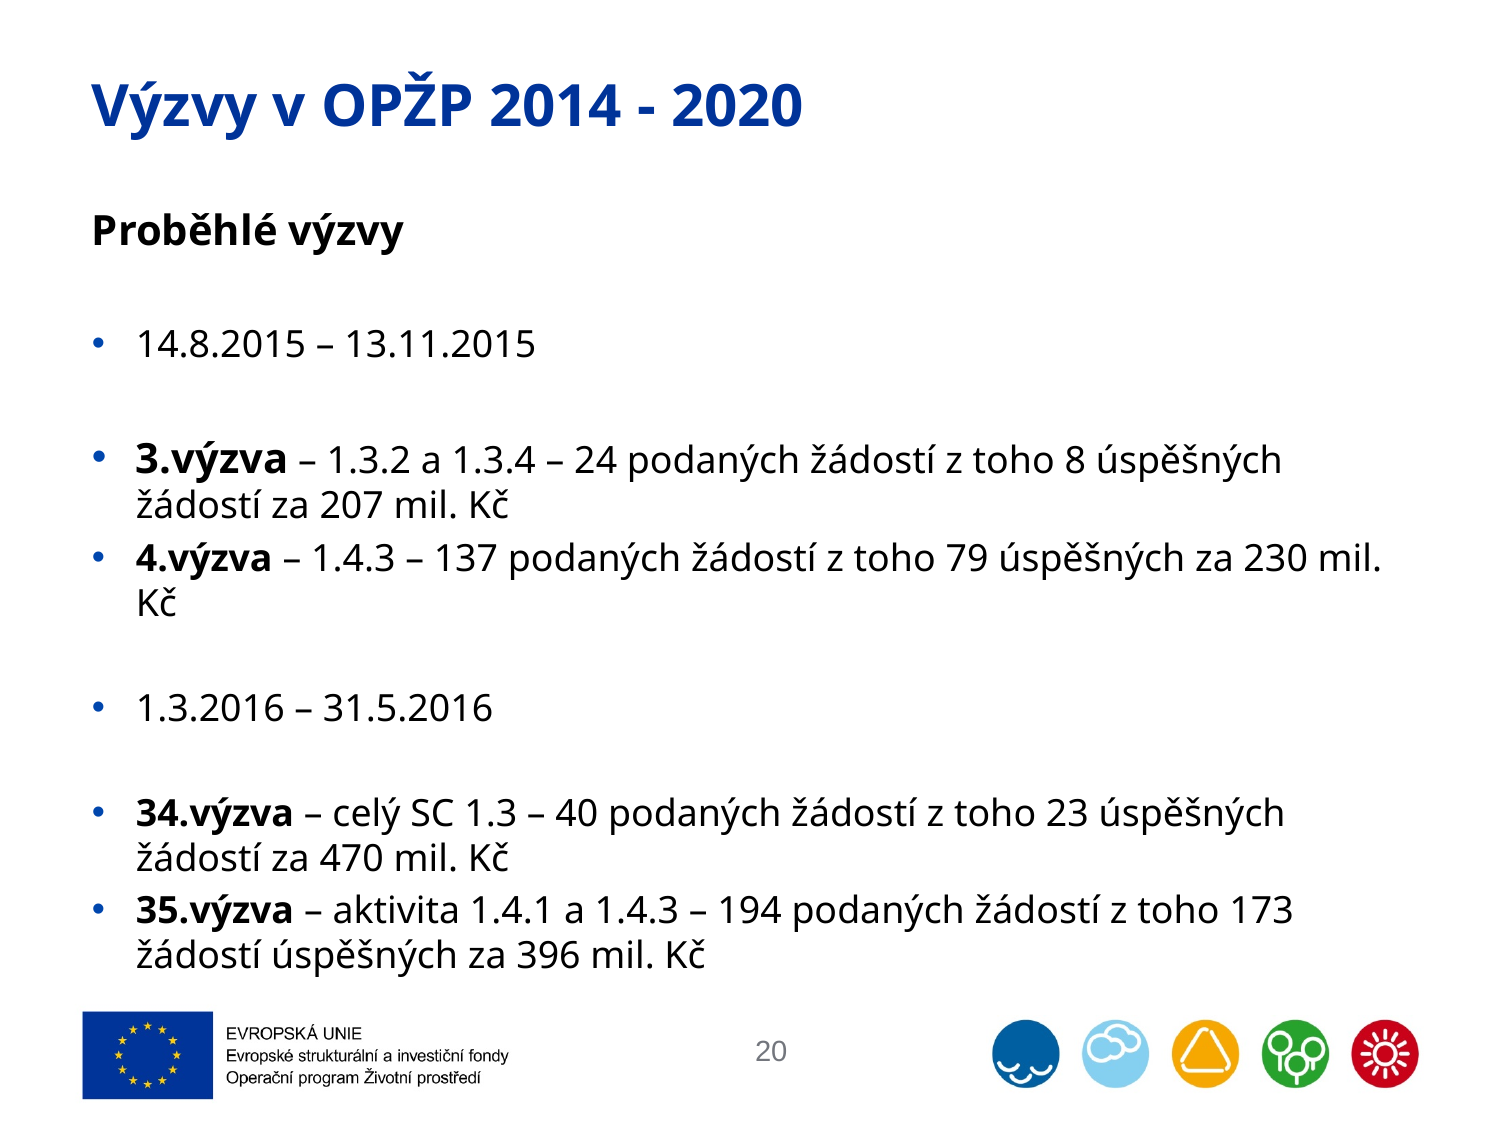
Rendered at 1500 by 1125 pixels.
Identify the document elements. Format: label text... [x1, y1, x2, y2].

title Výzvy v OPŽP 2014 - 2020 [76, 45, 1436, 161]
picture [986, 1015, 1424, 1094]
picture [53, 999, 561, 1112]
slide_number 20 [596, 1024, 947, 1103]
list Proběhlé výzvy 14.8.2015 – 13.11.2015 3.výzva – 1.3.2 a 1.3.4 – 24 podaných žádostí z toho 8 úspěšných žádostí za 207 mil. Kč 4.výzva – 1.4.3 – 137 podaných žádostí z toho 79 úspěšných za 230 mil. Kč 1.3.2016 – 31.5.2016 34.výzva – celý SC 1.3 – 40 podaných žádostí z toho 23 úspěšných žádostí za 470 mil. Kč 35.výzva – aktivita 1.4.1 a 1.4.3 – 194 podaných žádostí z toho 173 žádostí úspěšných za 396 mil. Kč [76, 196, 1407, 998]
